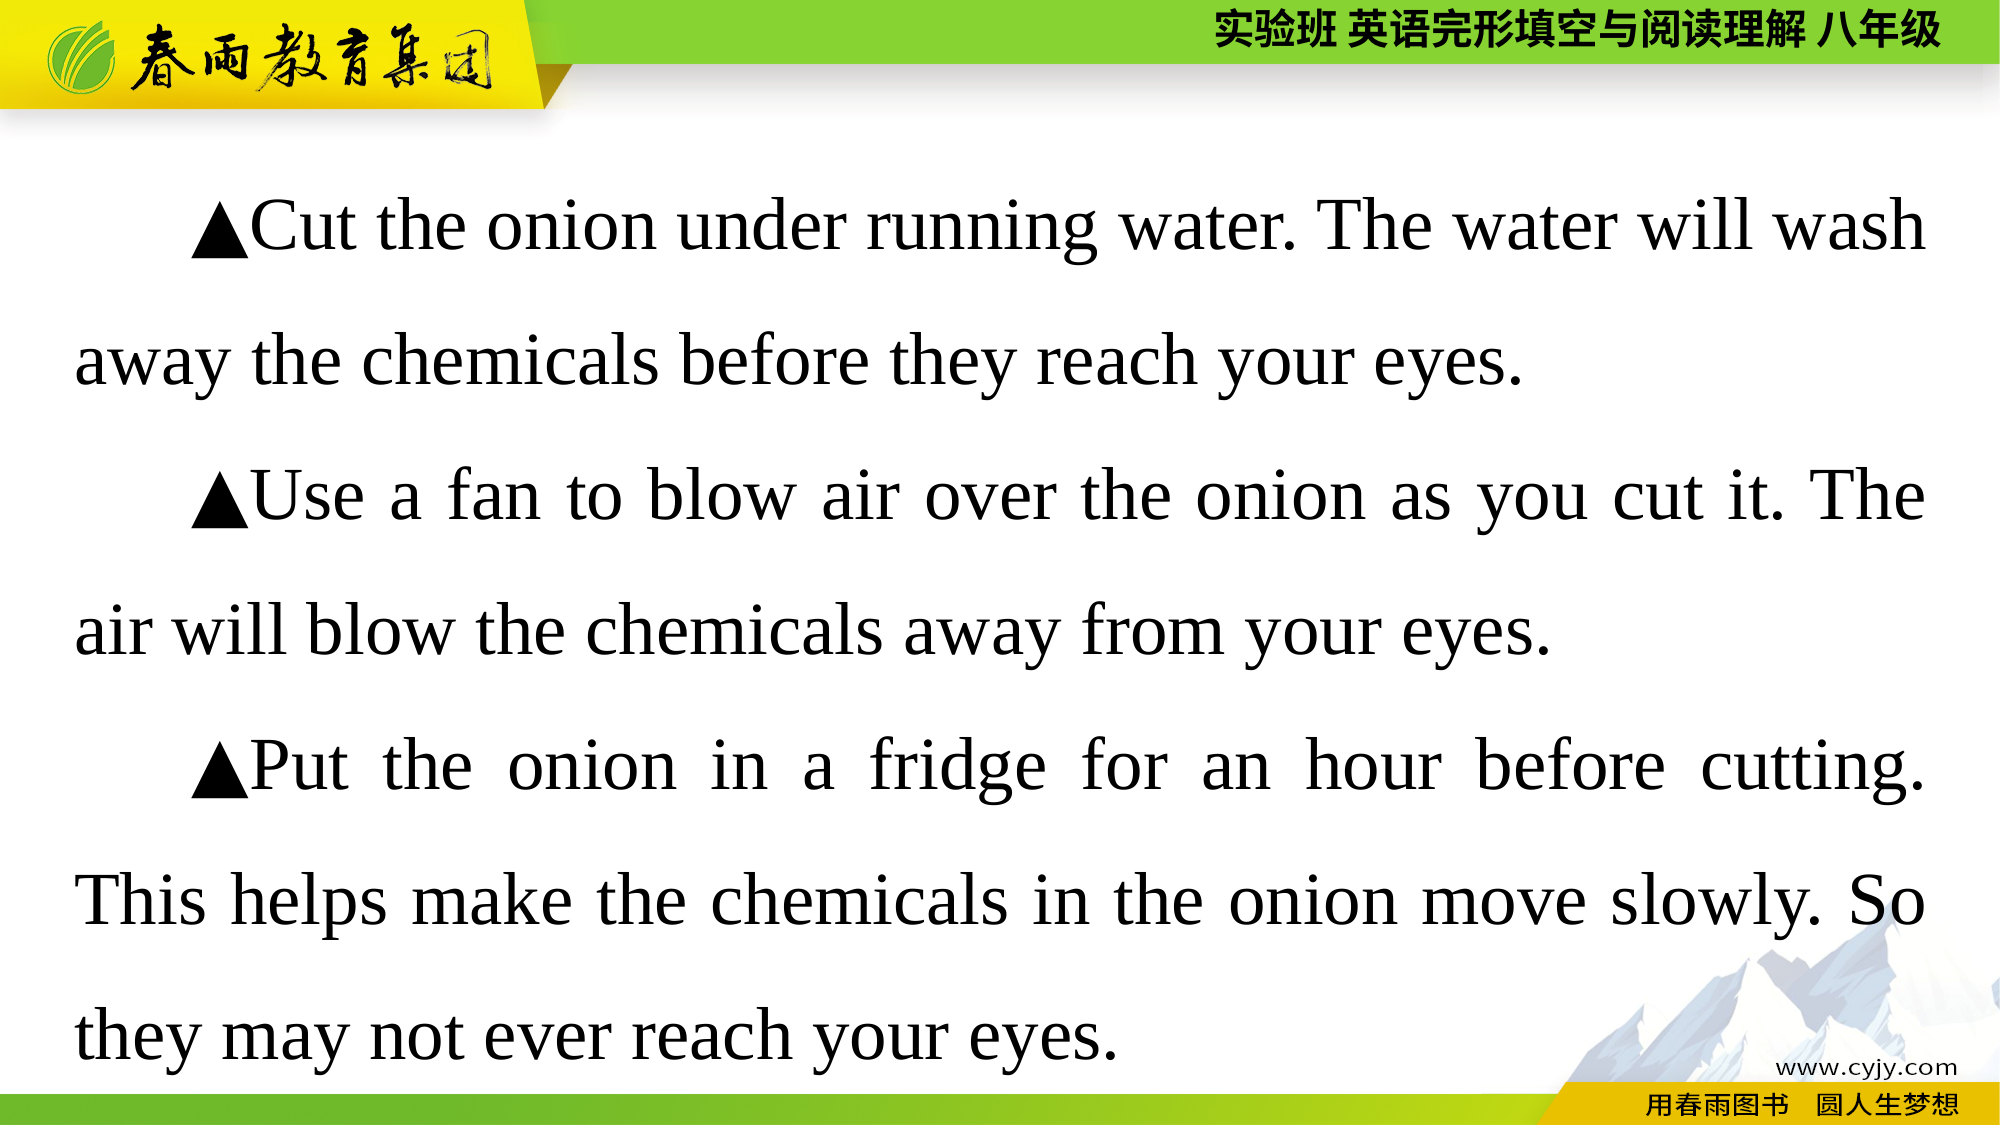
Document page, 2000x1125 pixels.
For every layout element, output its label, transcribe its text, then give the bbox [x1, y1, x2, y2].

list ▲Cut the onion under running water. The water will wash away the chemicals before they reach your eyes. ▲Use a fan to blow air over the onion as you cut it. The air will blow the chemicals away from your eyes. ▲Put the onion in a fridge for an hour before cutting. This helps make the chemicals in the onion move slowly. So they may not ever reach your eyes. [59, 122, 1944, 1092]
picture [0, 0, 2000, 1125]
